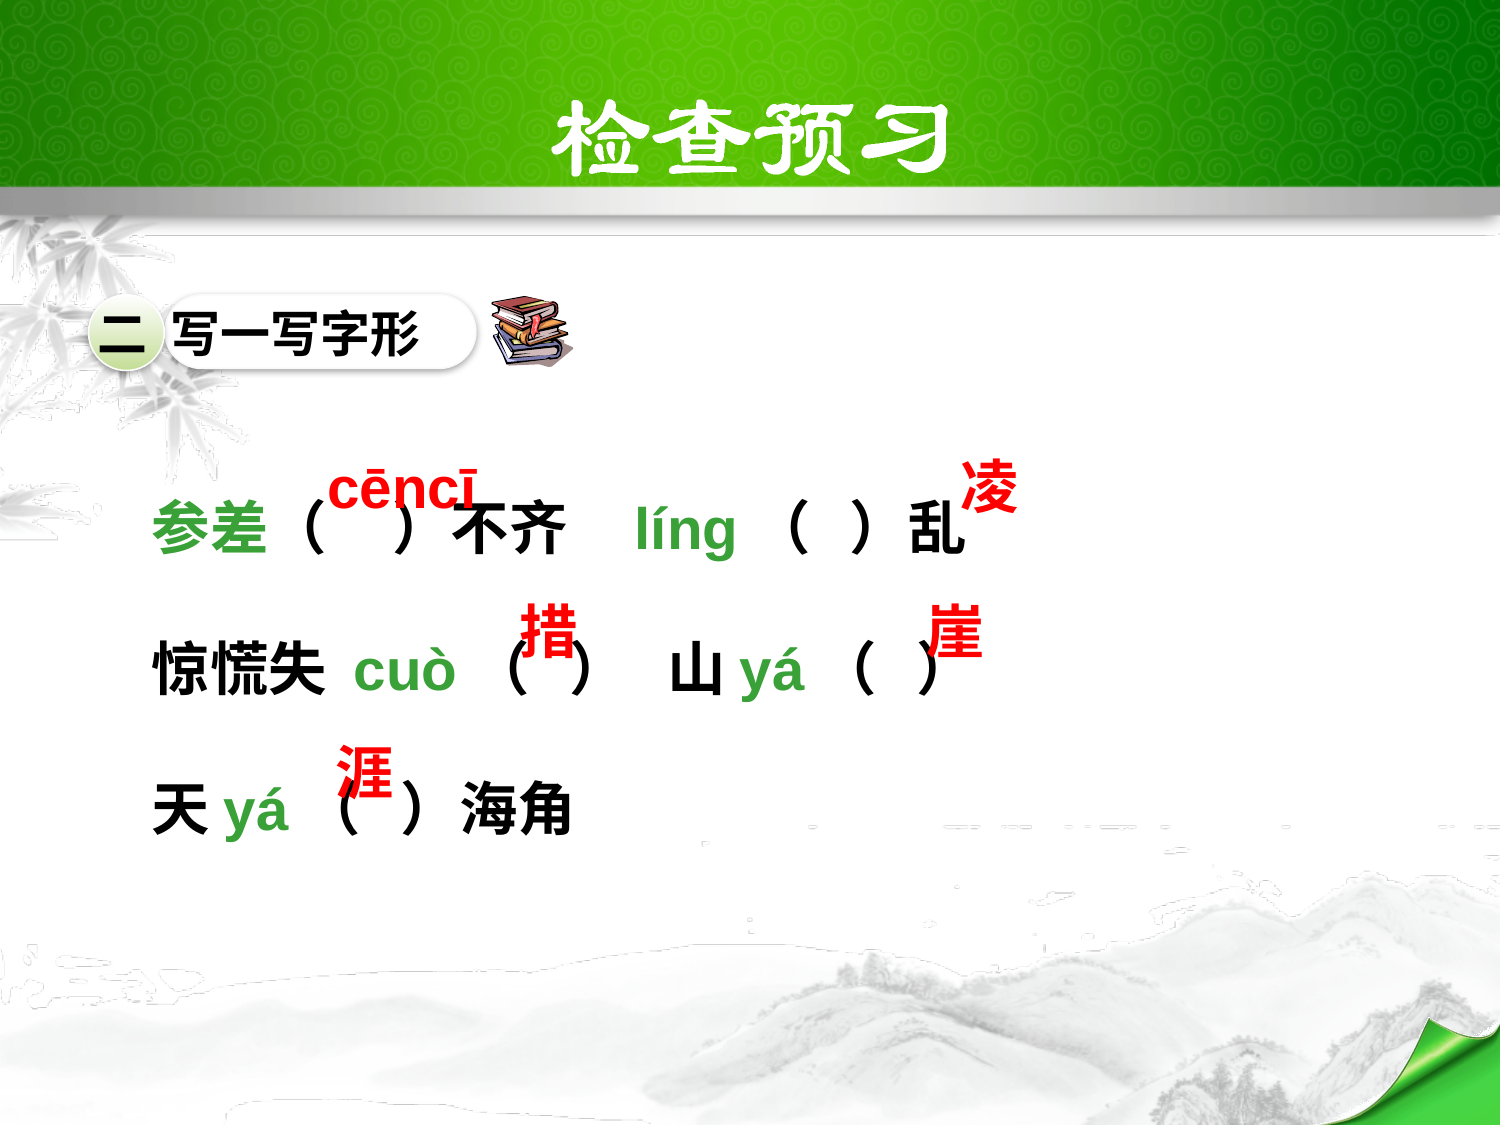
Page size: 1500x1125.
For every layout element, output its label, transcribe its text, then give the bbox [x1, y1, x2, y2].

picture [0, 779, 1500, 1125]
text_box 参差（ ）不齐 línɡ（ ）乱 惊慌失 cuò（ ） 山yá（ ） 天yá（ ）海角 [137, 579, 1461, 777]
text_box 措 [504, 587, 593, 673]
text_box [82, 294, 596, 371]
text_box 涯 [320, 728, 409, 777]
picture [0, 0, 1500, 570]
text_box 崖 [912, 587, 1000, 673]
